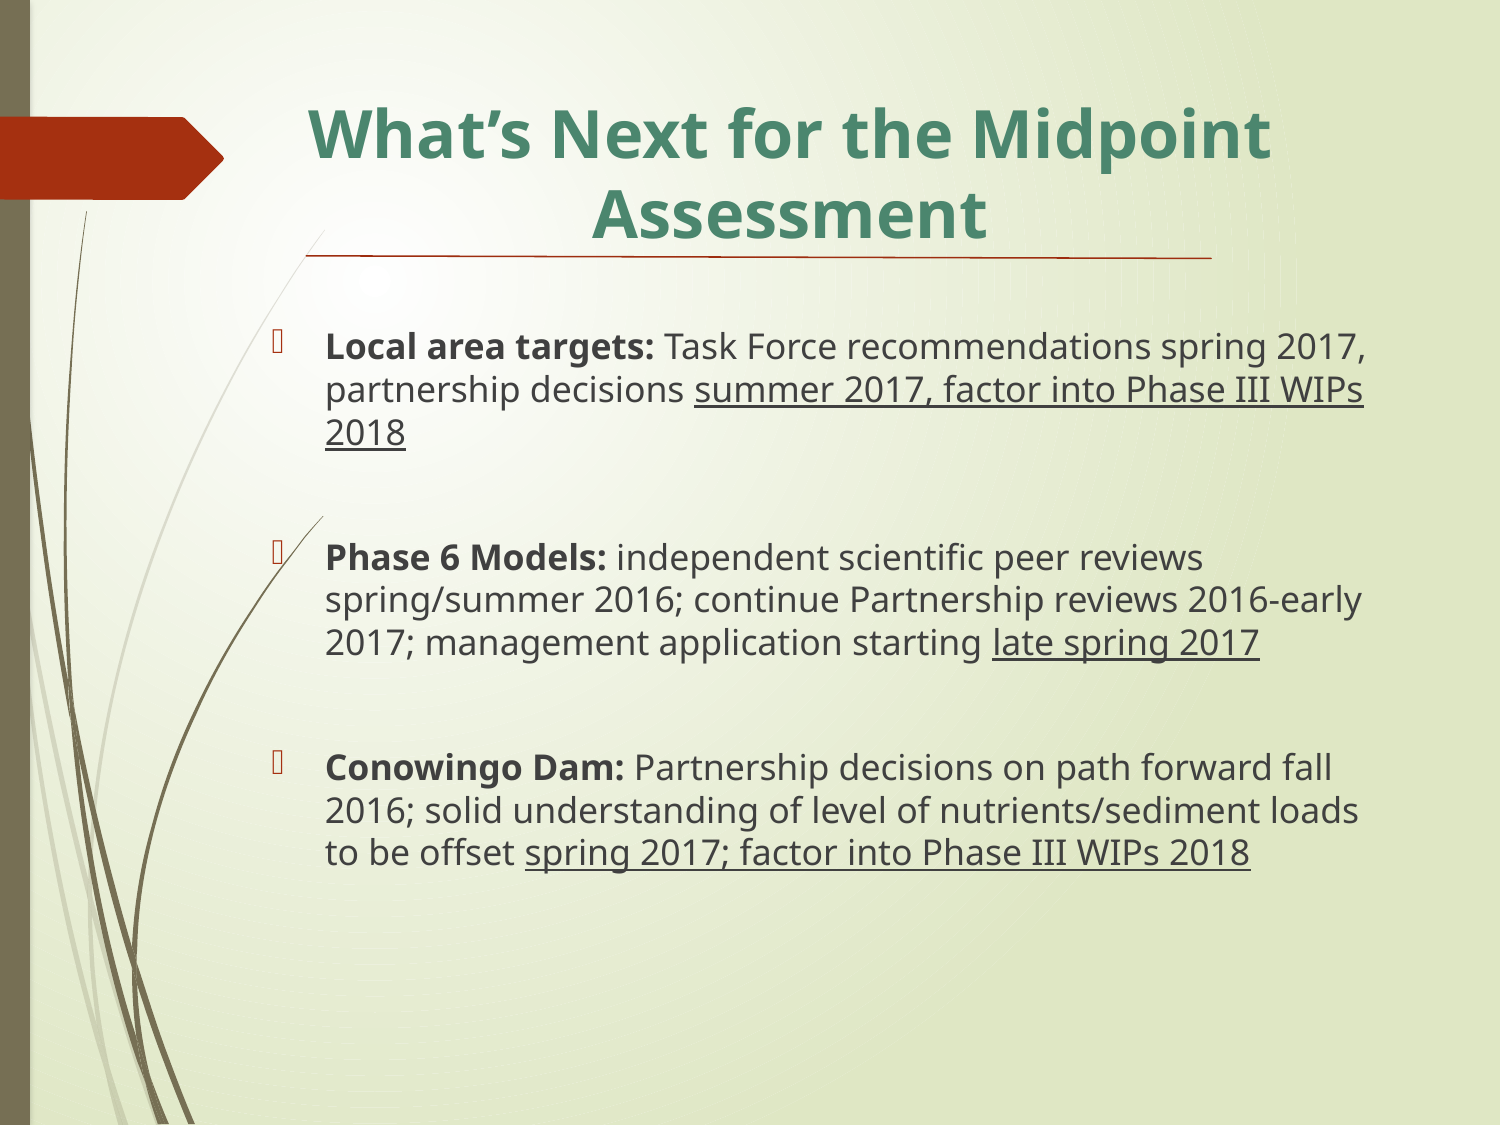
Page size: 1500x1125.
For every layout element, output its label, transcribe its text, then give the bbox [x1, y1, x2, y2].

title What’s Next for the Midpoint Assessment [226, 83, 1355, 158]
list Local area targets: Task Force recommendations spring 2017, partnership decisions summer 2017, factor into Phase III WIPs 2018 Phase 6 Models: independent scientific peer reviews spring/summer 2016; continue Partnership reviews 2016-early 2017; management application starting late spring 2017 Conowingo Dam: Partnership decisions on path forward fall 2016; solid understanding of level of nutrients/sediment loads to be offset spring 2017; factor into Phase III WIPs 2018 [256, 316, 1388, 963]
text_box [305, 255, 1212, 259]
